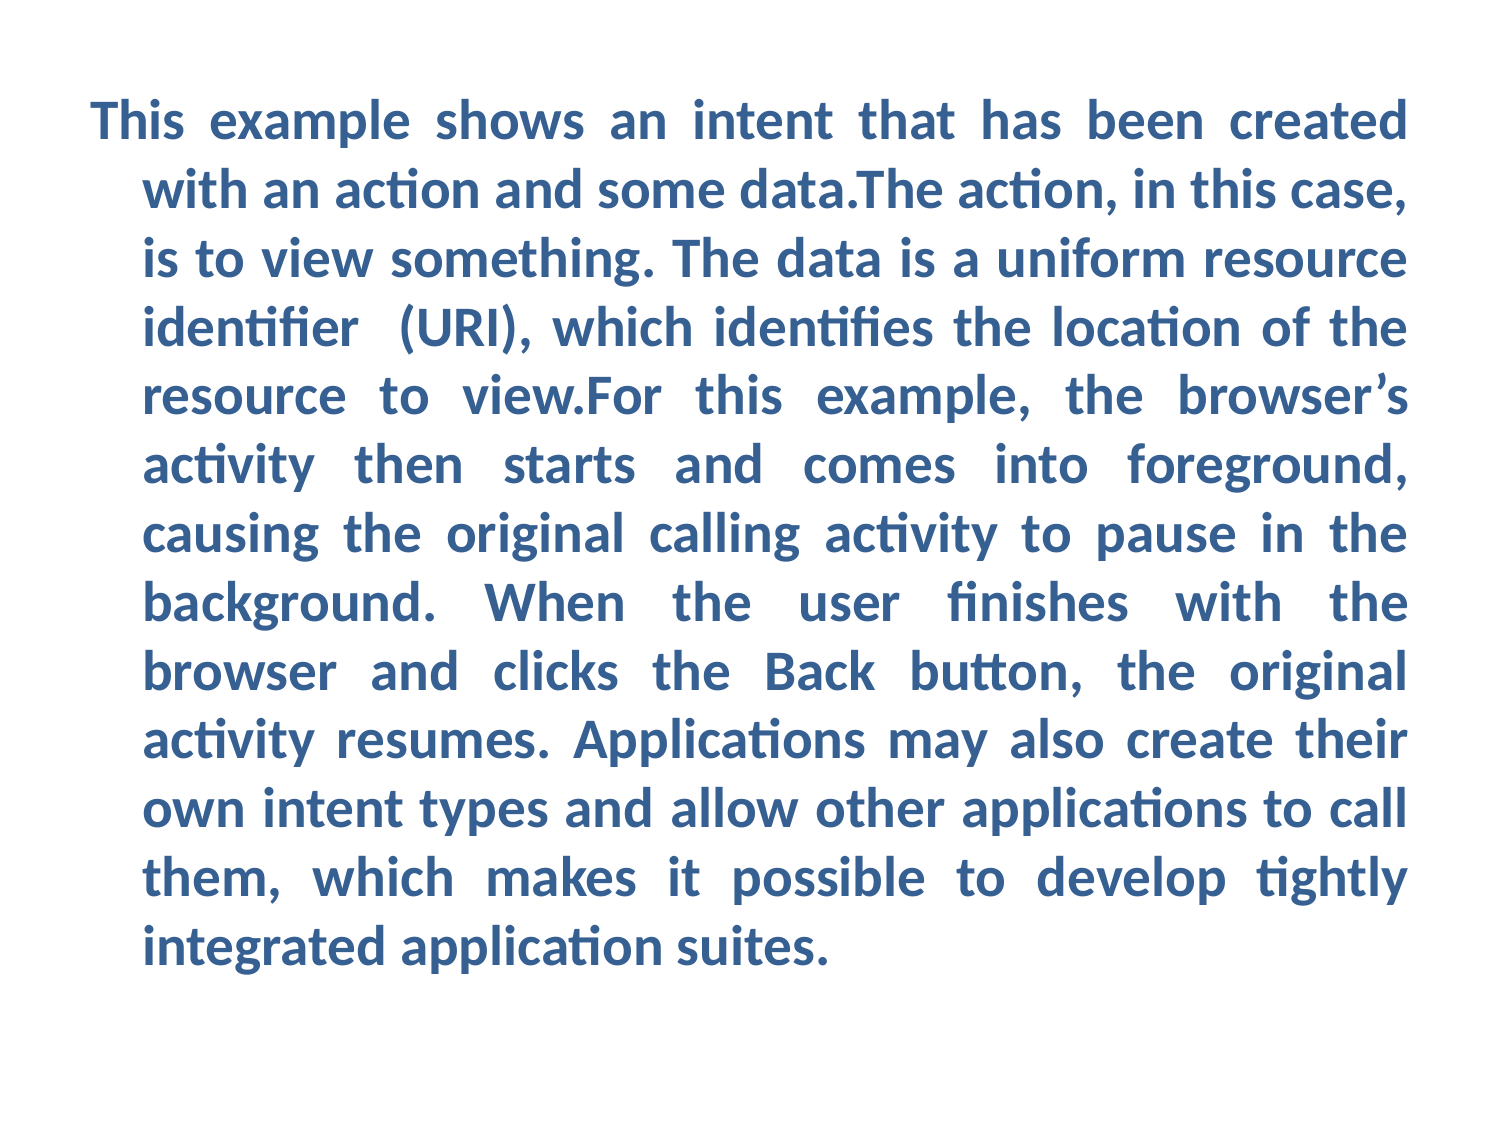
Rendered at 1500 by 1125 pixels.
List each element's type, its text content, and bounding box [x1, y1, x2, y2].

list This example shows an intent that has been created with an action and some data.The action, in this case, is to view something. The data is a uniform resource identifier (URI), which identifies the location of the resource to view.For this example, the browser’s activity then starts and comes into foreground, causing the original calling activity to pause in the background. When the user finishes with the browser and clicks the Back button, the original activity resumes. Applications may also create their own intent types and allow other applications to call them, which makes it possible to develop tightly integrated application suites. [75, 75, 1425, 1005]
